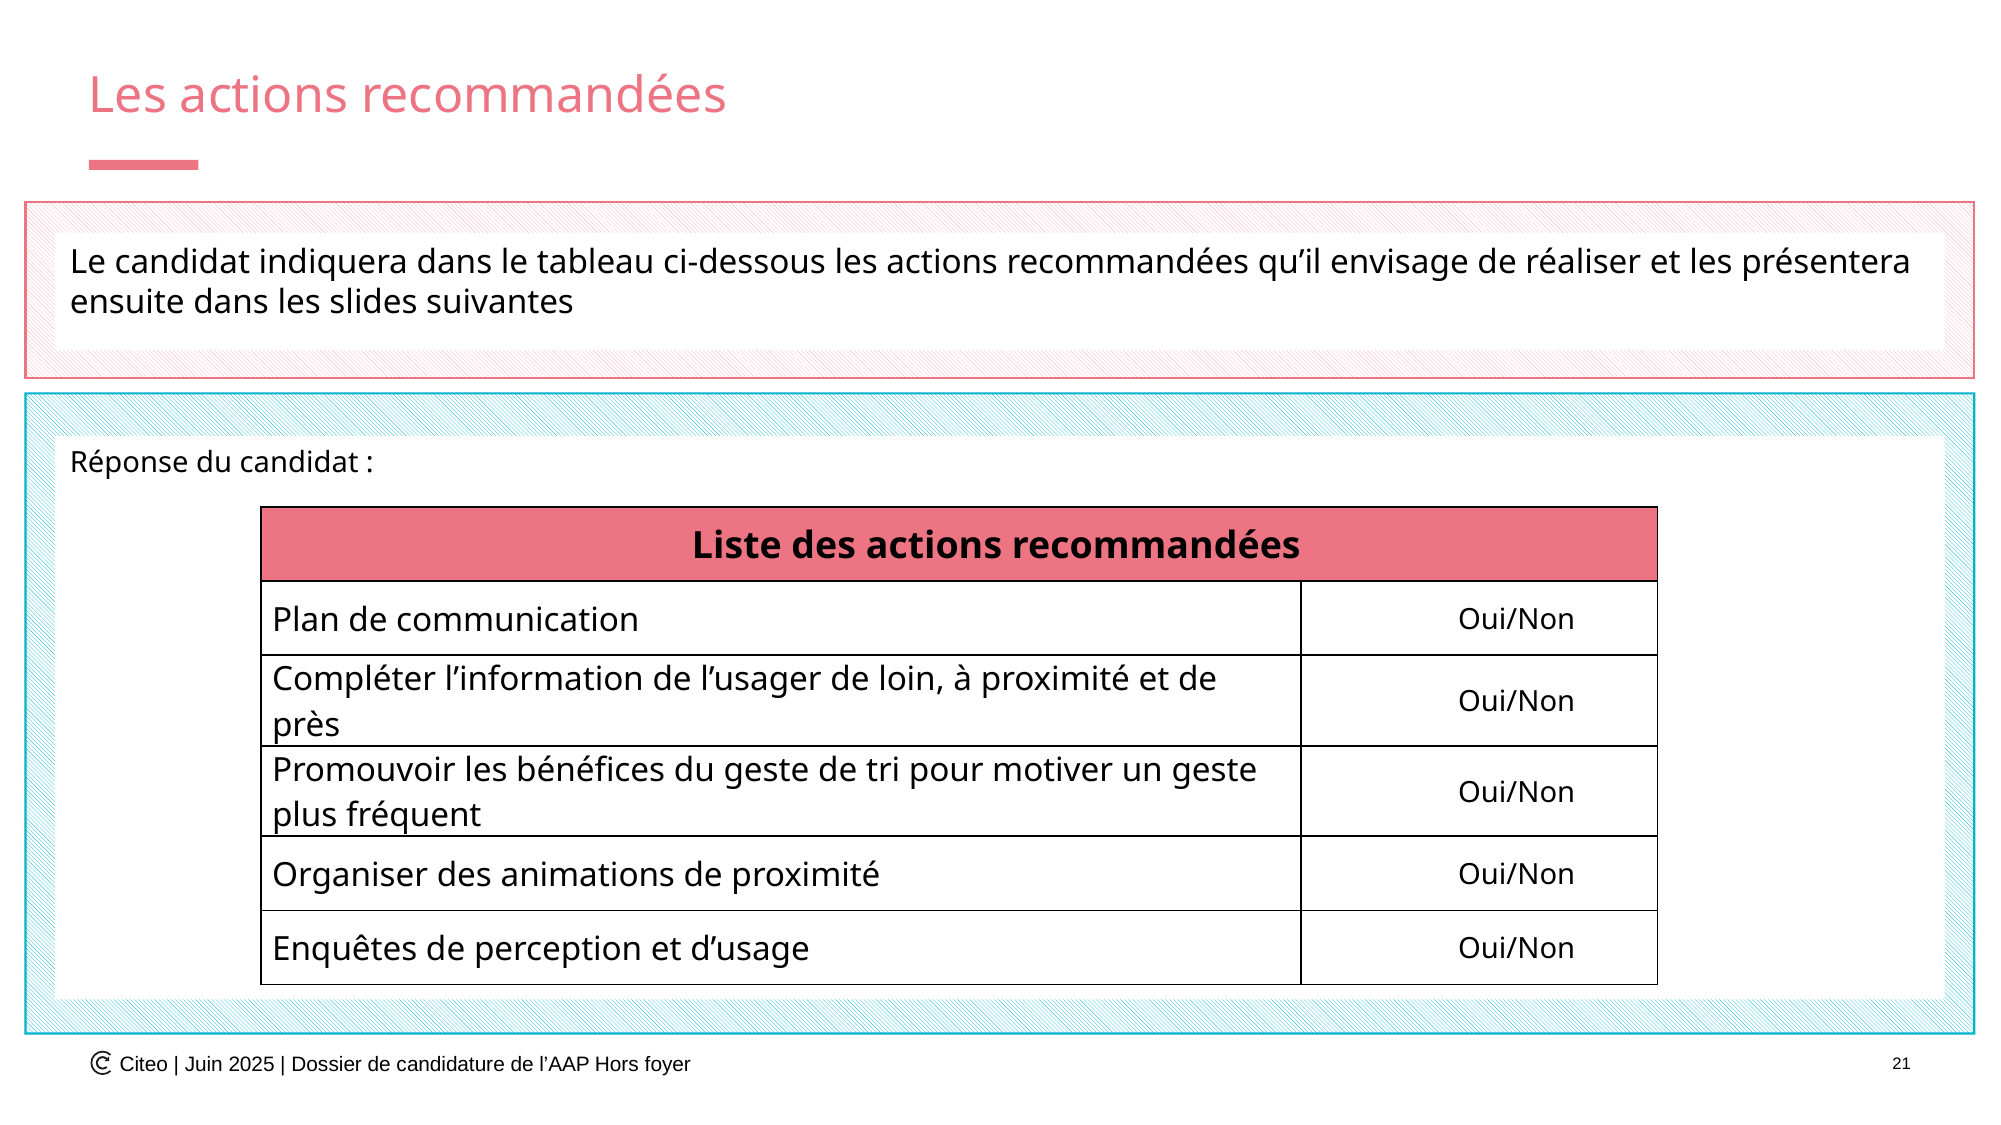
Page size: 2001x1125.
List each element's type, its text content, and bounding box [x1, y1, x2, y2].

footer Citeo | Juin 2025 | Dossier de candidature de l’AAP Hors foyer [119, 1035, 1799, 1093]
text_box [25, 202, 1975, 1034]
title Les actions recommandées [73, 31, 1910, 165]
slide_number 21 [1808, 1035, 1927, 1094]
